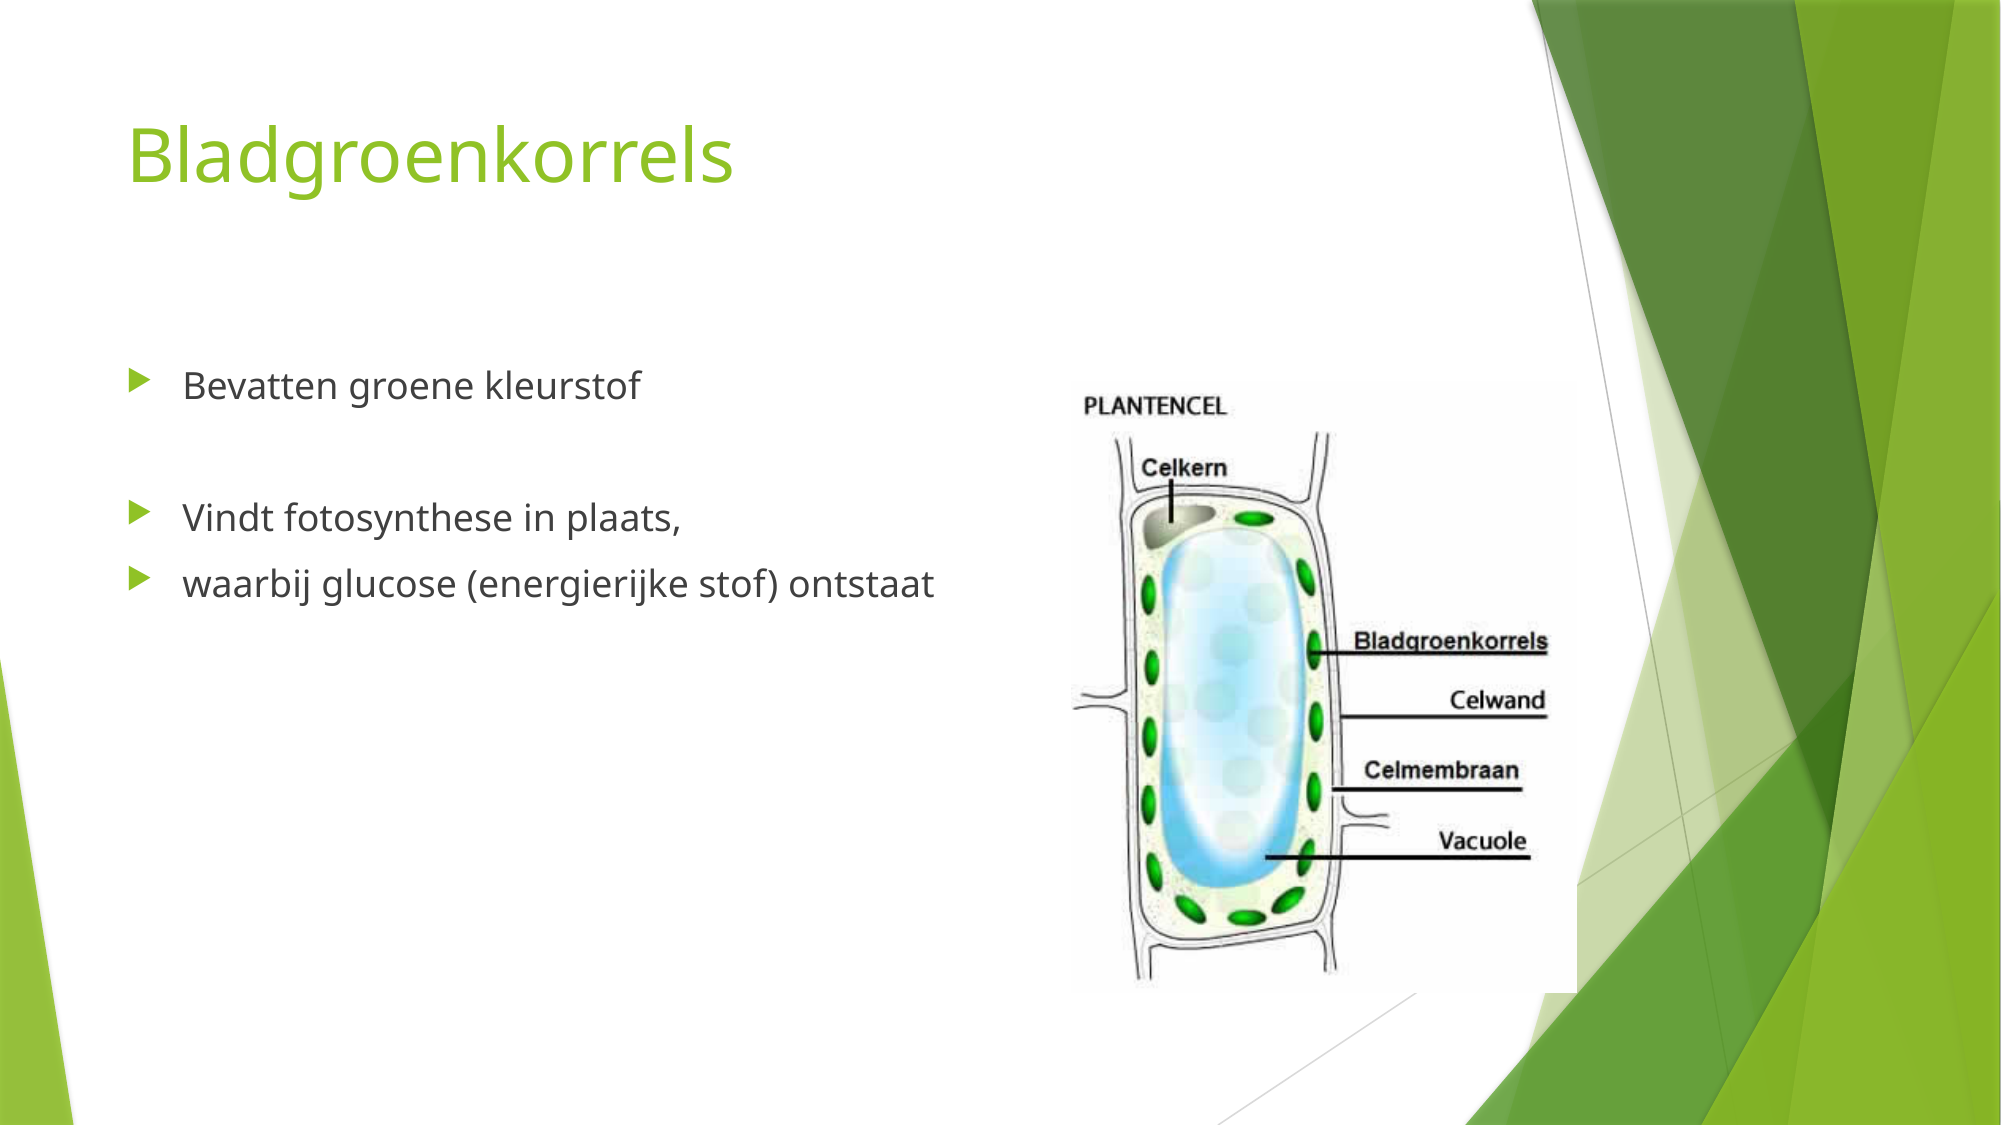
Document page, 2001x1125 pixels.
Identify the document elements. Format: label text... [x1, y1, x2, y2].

list Bevatten groene kleurstof Vindt fotosynthese in plaats, waarbij glucose (energierijke stof) ontstaat [111, 354, 1522, 992]
title Bladgroenkorrels [111, 99, 1522, 317]
picture [1070, 381, 1577, 994]
